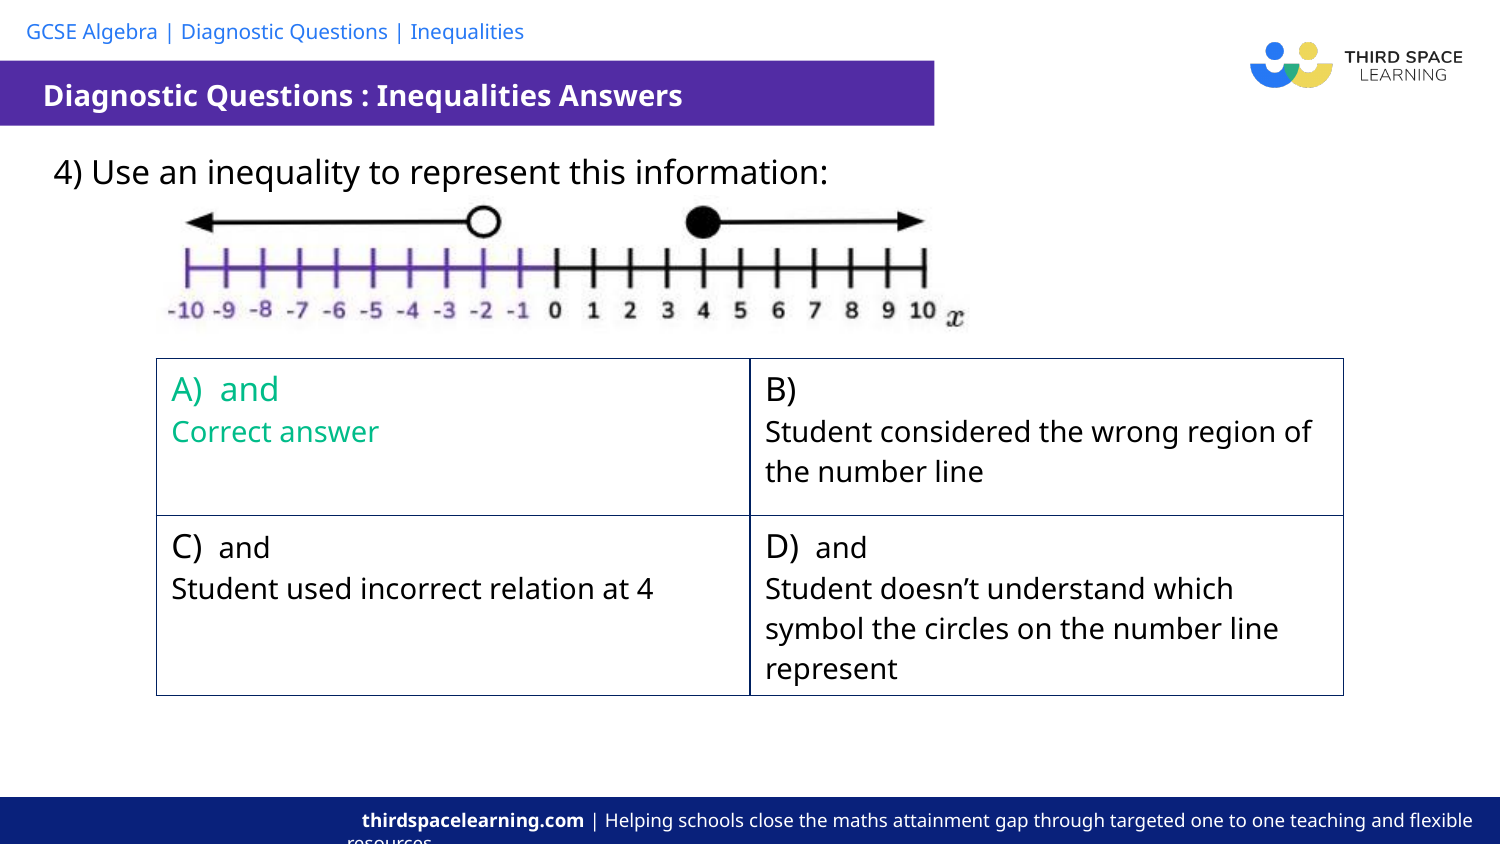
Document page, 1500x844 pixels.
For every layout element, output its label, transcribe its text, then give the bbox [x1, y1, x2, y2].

table_header 4) Use an inequality to represent this information: [19, 142, 930, 330]
picture [1250, 33, 1465, 99]
text_box Diagnostic Questions : Inequalities Answers [27, 61, 778, 127]
picture [156, 194, 979, 341]
